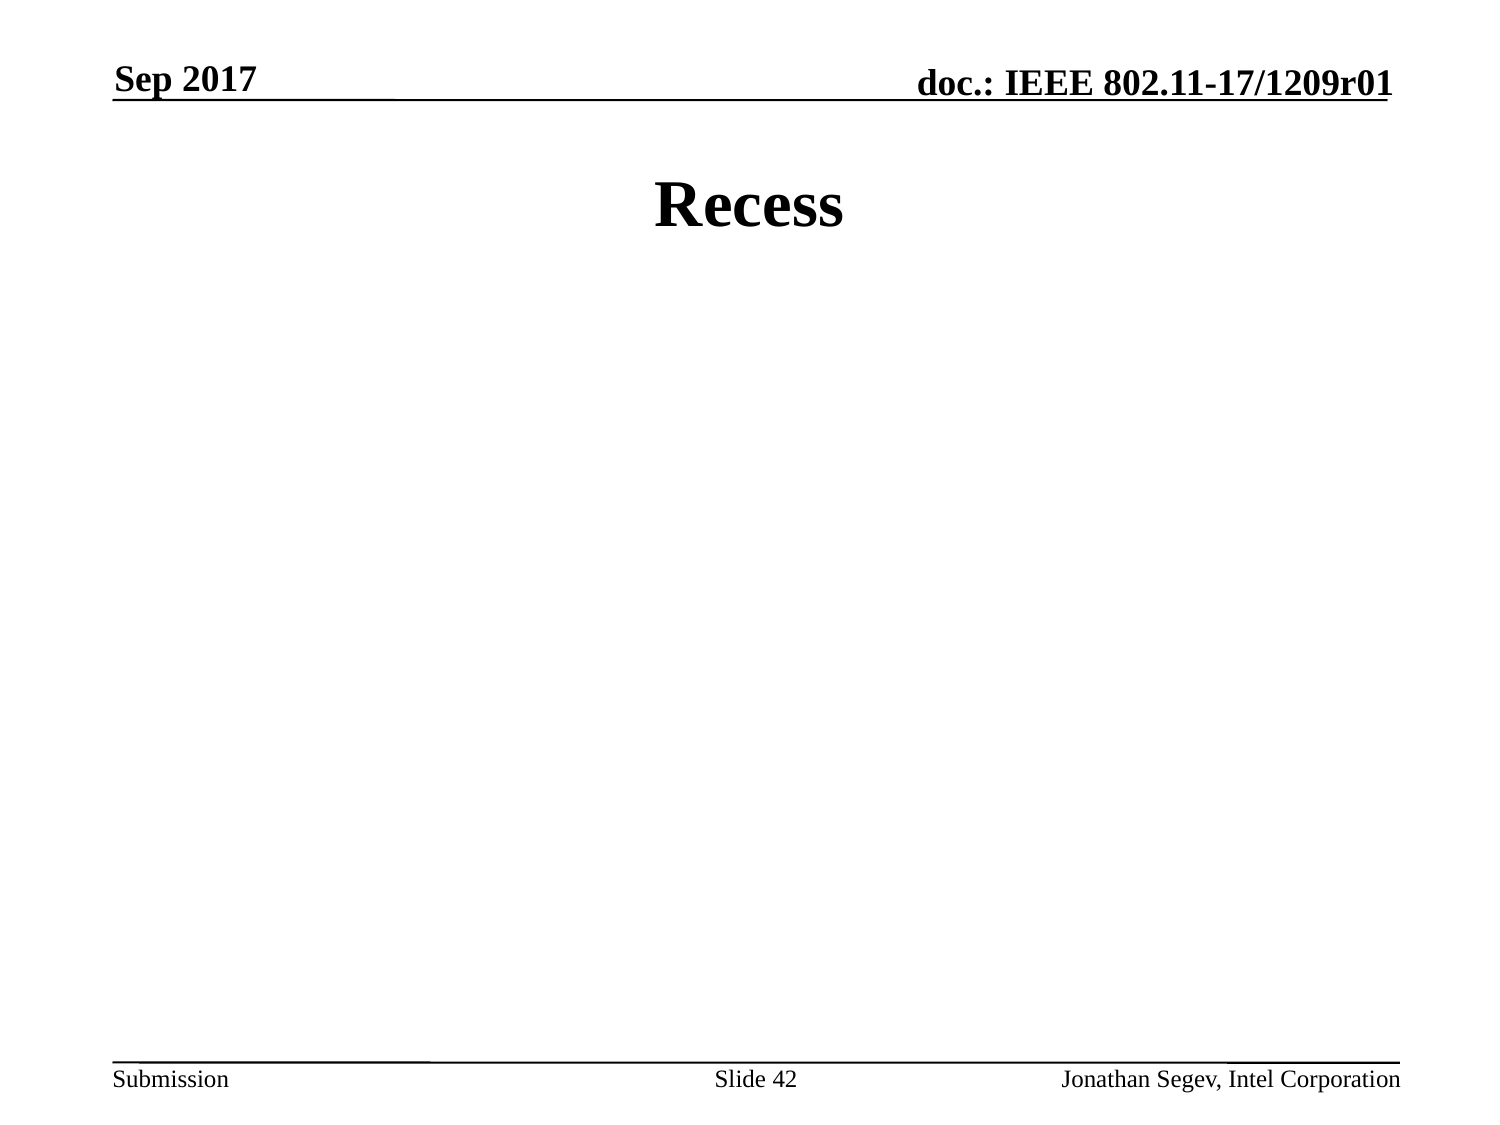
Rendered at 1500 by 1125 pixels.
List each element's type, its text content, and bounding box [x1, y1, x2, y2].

footer Jonathan Segev, Intel Corporation [878, 1061, 1402, 1093]
slide_number Slide 42 [712, 1061, 800, 1123]
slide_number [114, 54, 423, 100]
title Recess [112, 112, 1388, 288]
